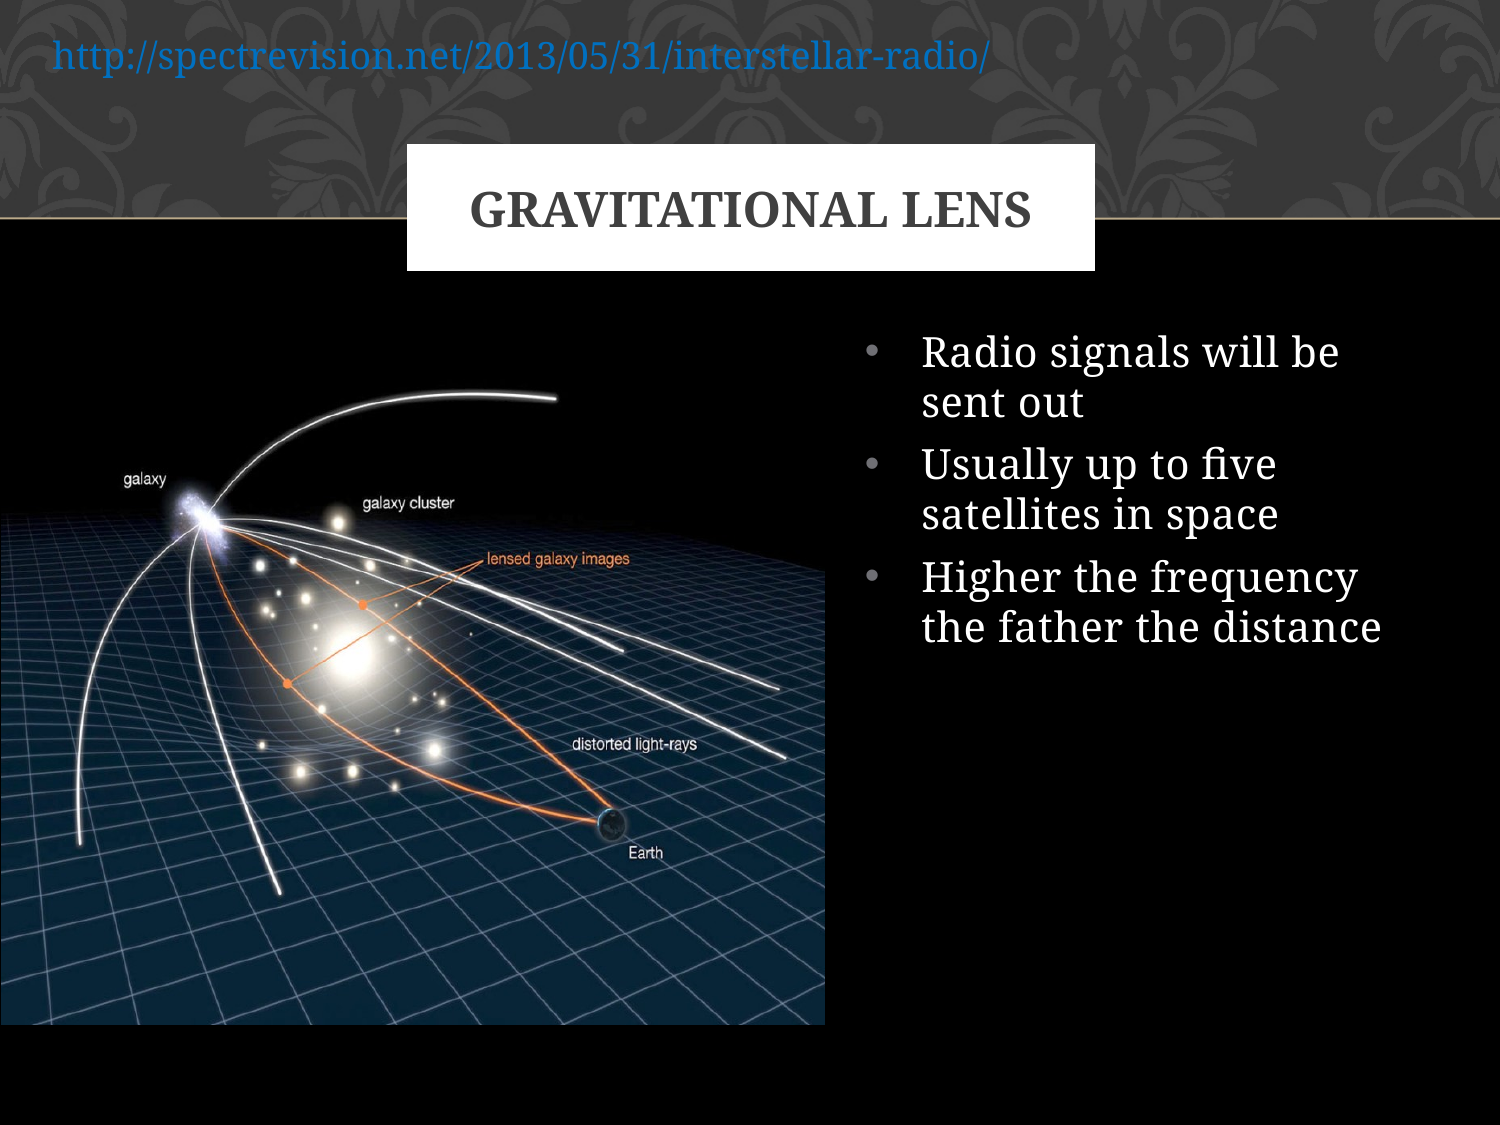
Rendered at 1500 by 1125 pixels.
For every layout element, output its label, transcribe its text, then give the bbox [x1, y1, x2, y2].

picture [1, 312, 826, 1026]
title Gravitational Lens [407, 144, 1095, 271]
list Radio signals will be sent out Usually up to five satellites in space Higher the frequency the father the distance [849, 317, 1438, 975]
text_box http://spectrevision.net/2013/05/31/interstellar-radio/ [37, 24, 1350, 85]
